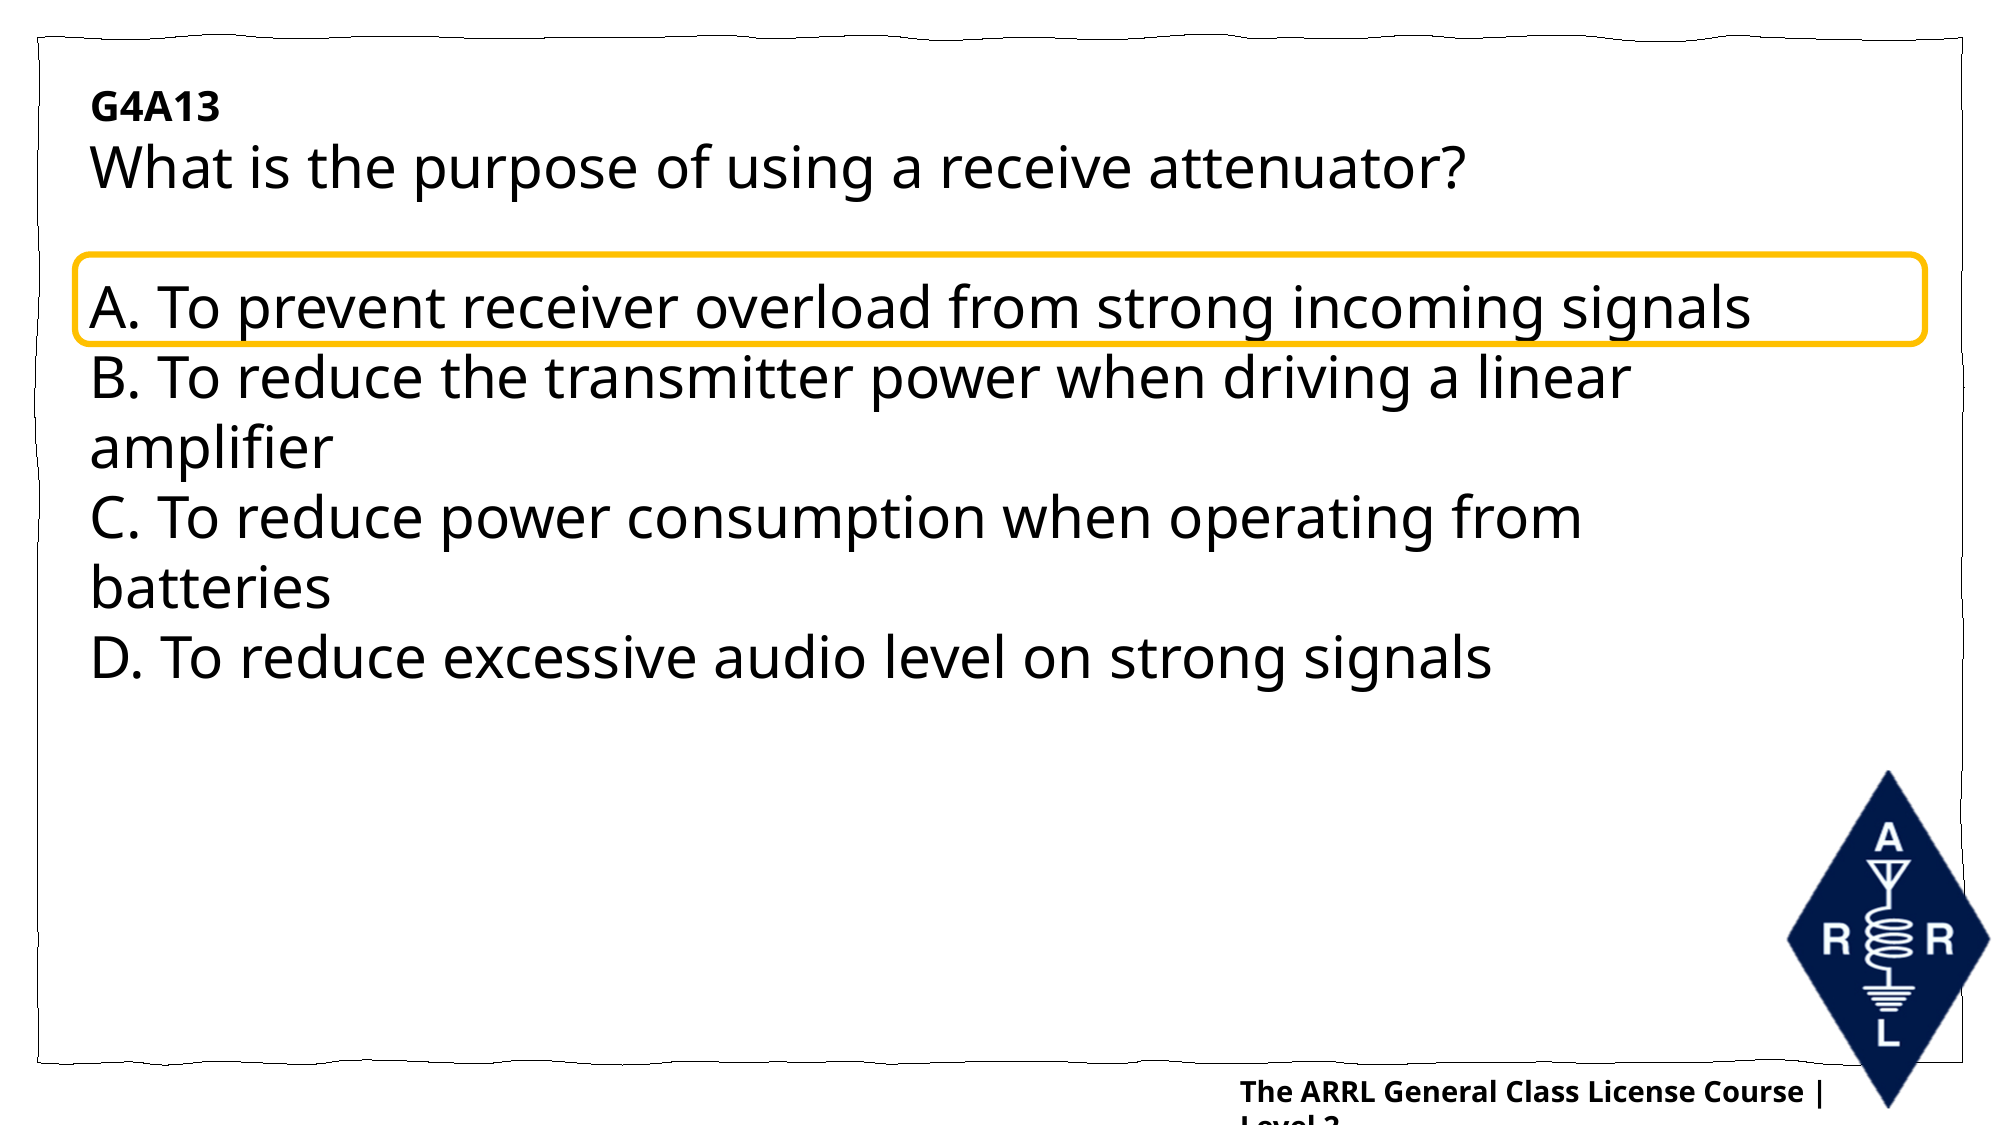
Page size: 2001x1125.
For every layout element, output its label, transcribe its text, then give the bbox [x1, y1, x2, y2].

text_box G4A13 What is the purpose of using a receive attenuator? A. To prevent receiver overload from strong incoming signals B. To reduce the transmitter power when driving a linear amplifier C. To reduce power consumption when operating from batteries D. To reduce excessive audio level on strong signals [75, 72, 1850, 261]
text_box [73, 253, 1927, 346]
picture [1773, 752, 1999, 1125]
text_box G4A13 What is the purpose of using a receive attenuator? A. To prevent receiver overload from strong incoming signals B. To reduce the transmitter power when driving a linear amplifier C. To reduce power consumption when operating from batteries D. To reduce excessive audio level on strong signals [75, 337, 1850, 698]
